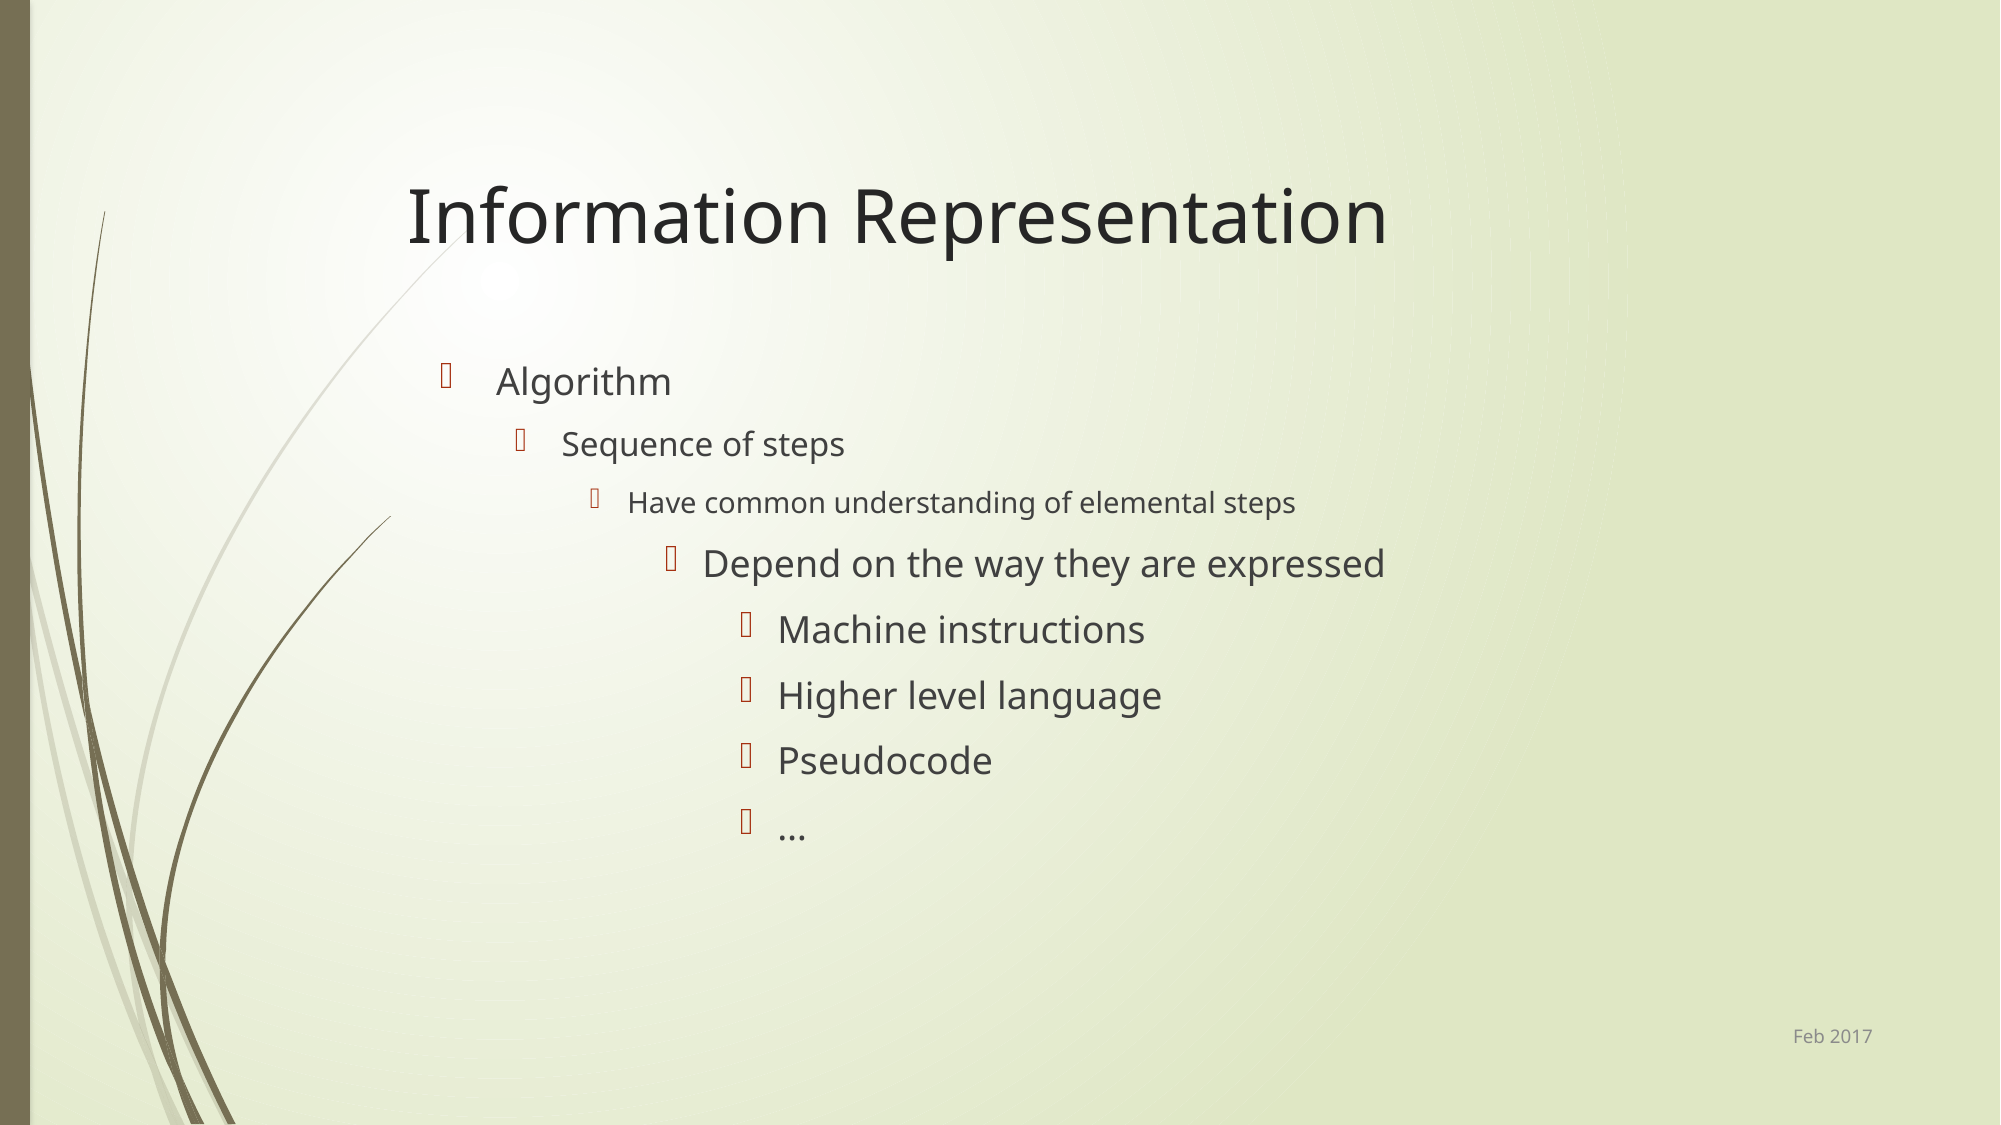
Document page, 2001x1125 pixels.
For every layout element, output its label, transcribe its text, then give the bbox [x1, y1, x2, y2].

title Information Representation [392, 141, 1732, 267]
list Algorithm Sequence of steps Have common understanding of elemental steps Depend on the way they are expressed Machine instructions Higher level language Pseudocode … [424, 350, 1888, 988]
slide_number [1699, 1005, 1888, 1067]
